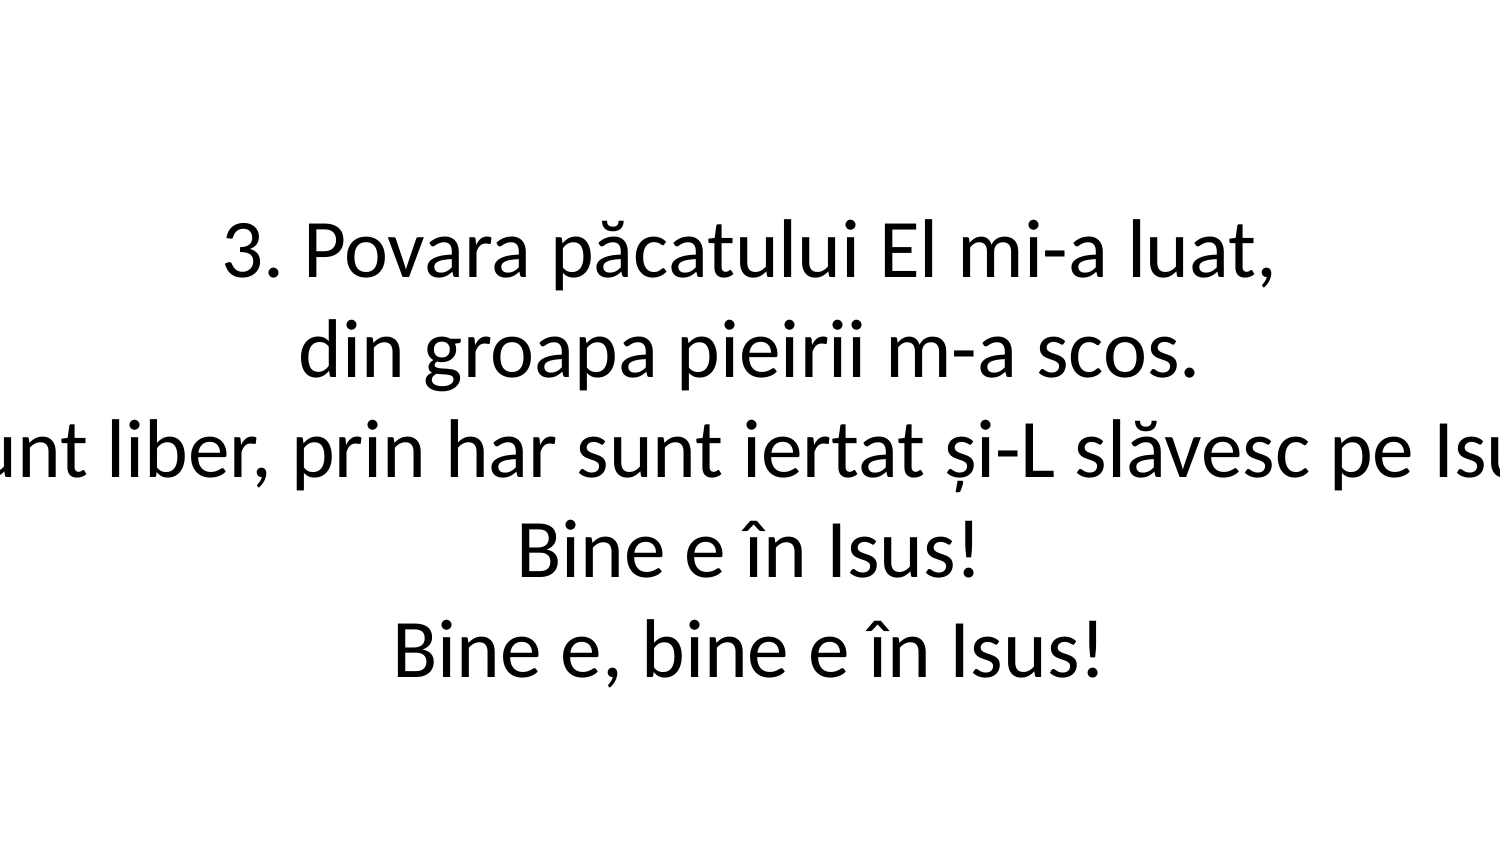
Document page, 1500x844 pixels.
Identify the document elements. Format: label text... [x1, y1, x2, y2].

text_box 3. Povara păcatului El mi-a luat, din groapa pieirii m-a scos. Acum eu sunt liber, prin har sunt iertat și-L slăvesc pe Isus bucuros. Bine e în Isus! Bine e, bine e în Isus! [0, 142, 1500, 702]
